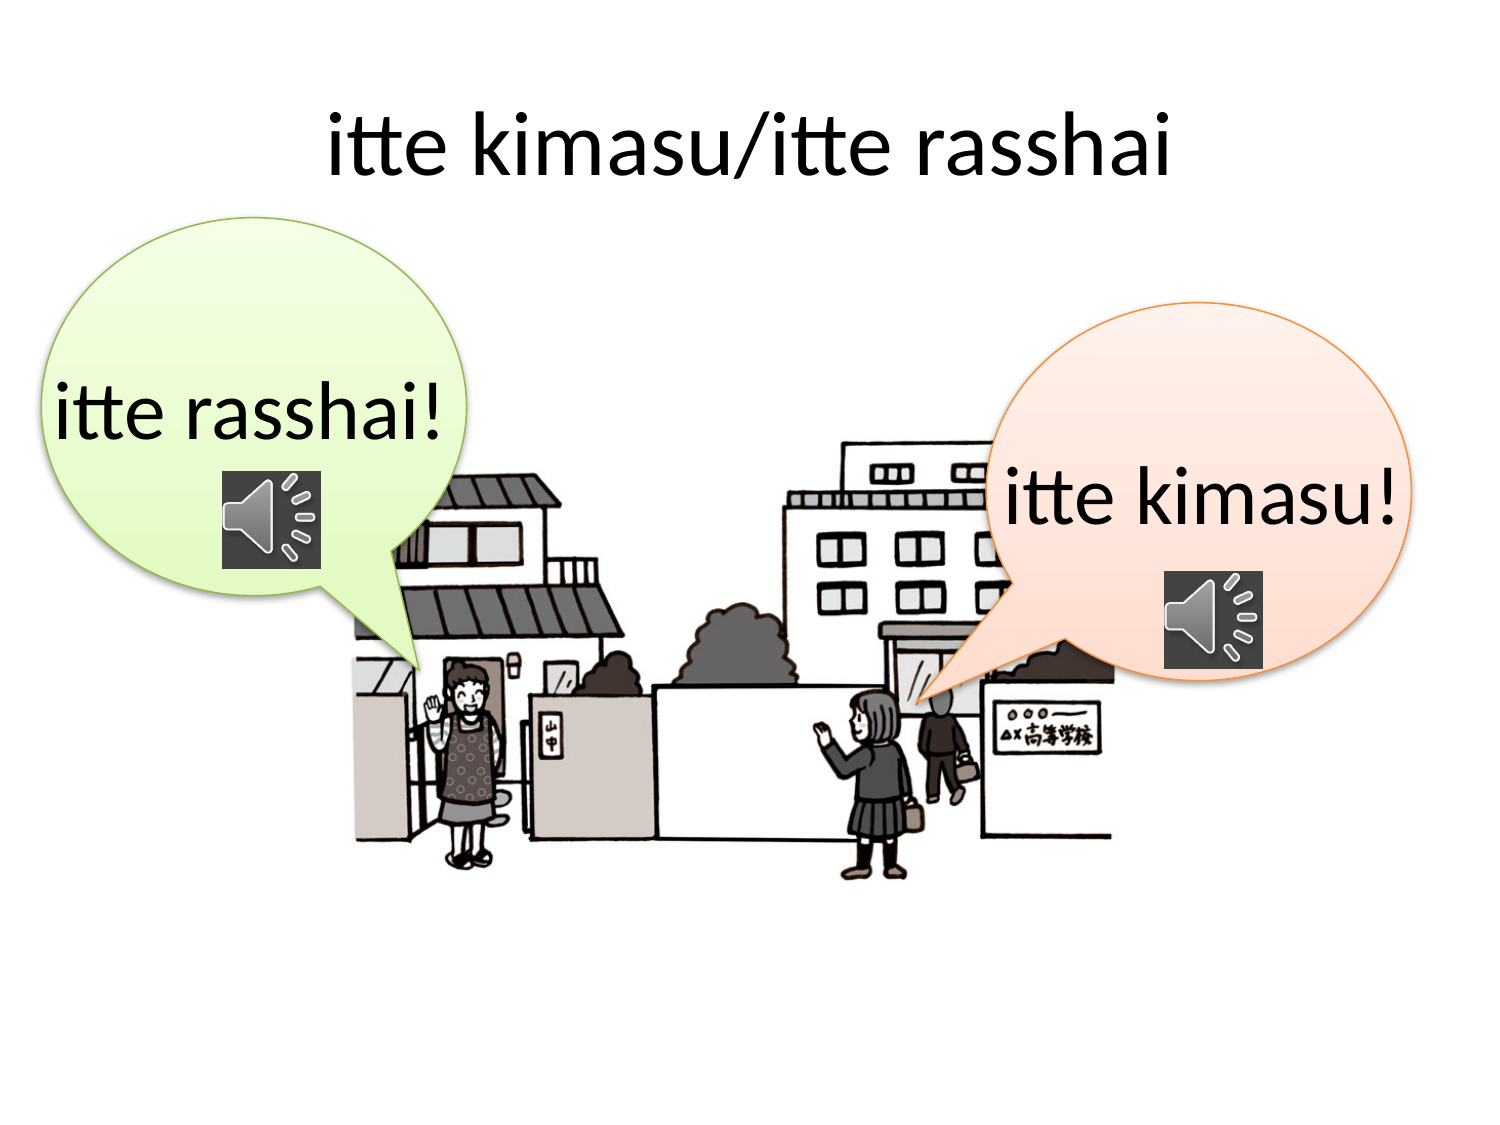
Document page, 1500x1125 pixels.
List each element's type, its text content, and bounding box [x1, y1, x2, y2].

text_box itte rasshai! [38, 348, 236, 464]
title itte kimasu/itte rasshai [75, 45, 1425, 233]
picture [1163, 569, 1264, 671]
text_box [1271, 313, 1402, 433]
text_box [1271, 549, 1403, 671]
text_box [50, 464, 236, 596]
picture [221, 469, 322, 571]
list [241, 290, 1267, 1034]
text_box itte kimasu! [1271, 433, 1417, 549]
text_box [50, 216, 422, 348]
